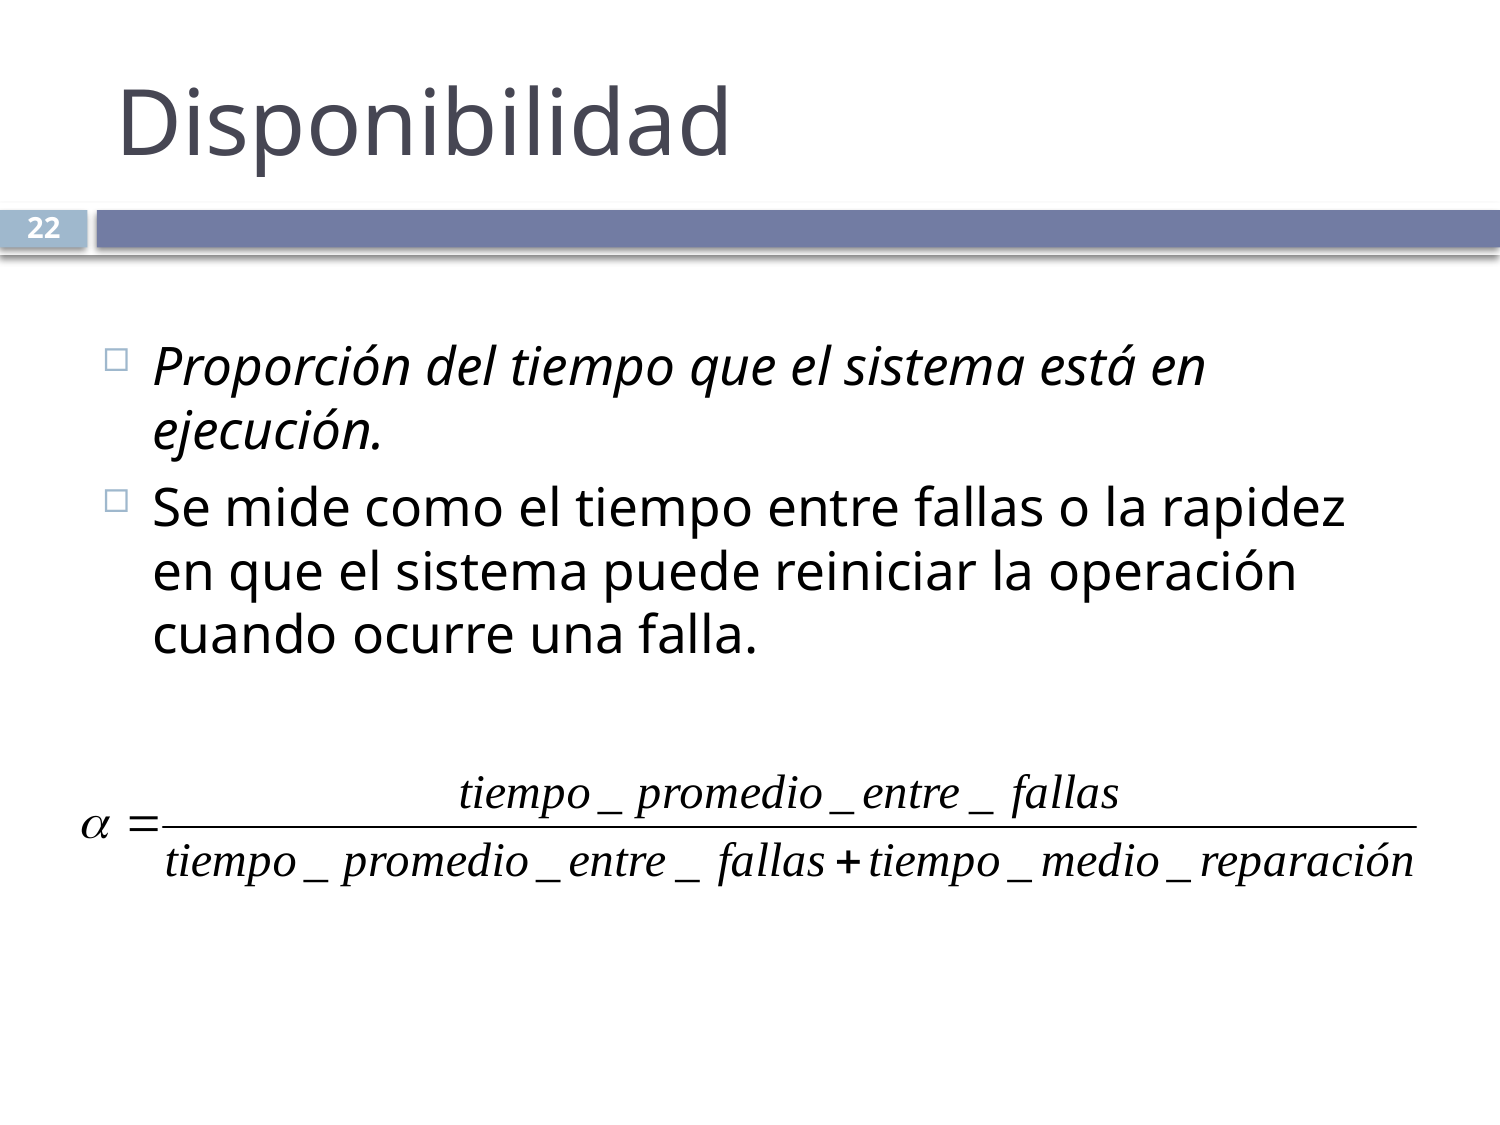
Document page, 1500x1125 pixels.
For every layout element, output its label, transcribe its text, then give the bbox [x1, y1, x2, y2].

title Disponibilidad [100, 37, 1438, 200]
list Proporción del tiempo que el sistema está en ejecución. Se mide como el tiempo entre fallas o la rapidez en que el sistema puede reiniciar la operación cuando ocurre una falla. [87, 324, 1425, 675]
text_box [74, 762, 1426, 896]
slide_number 22 [0, 208, 88, 249]
